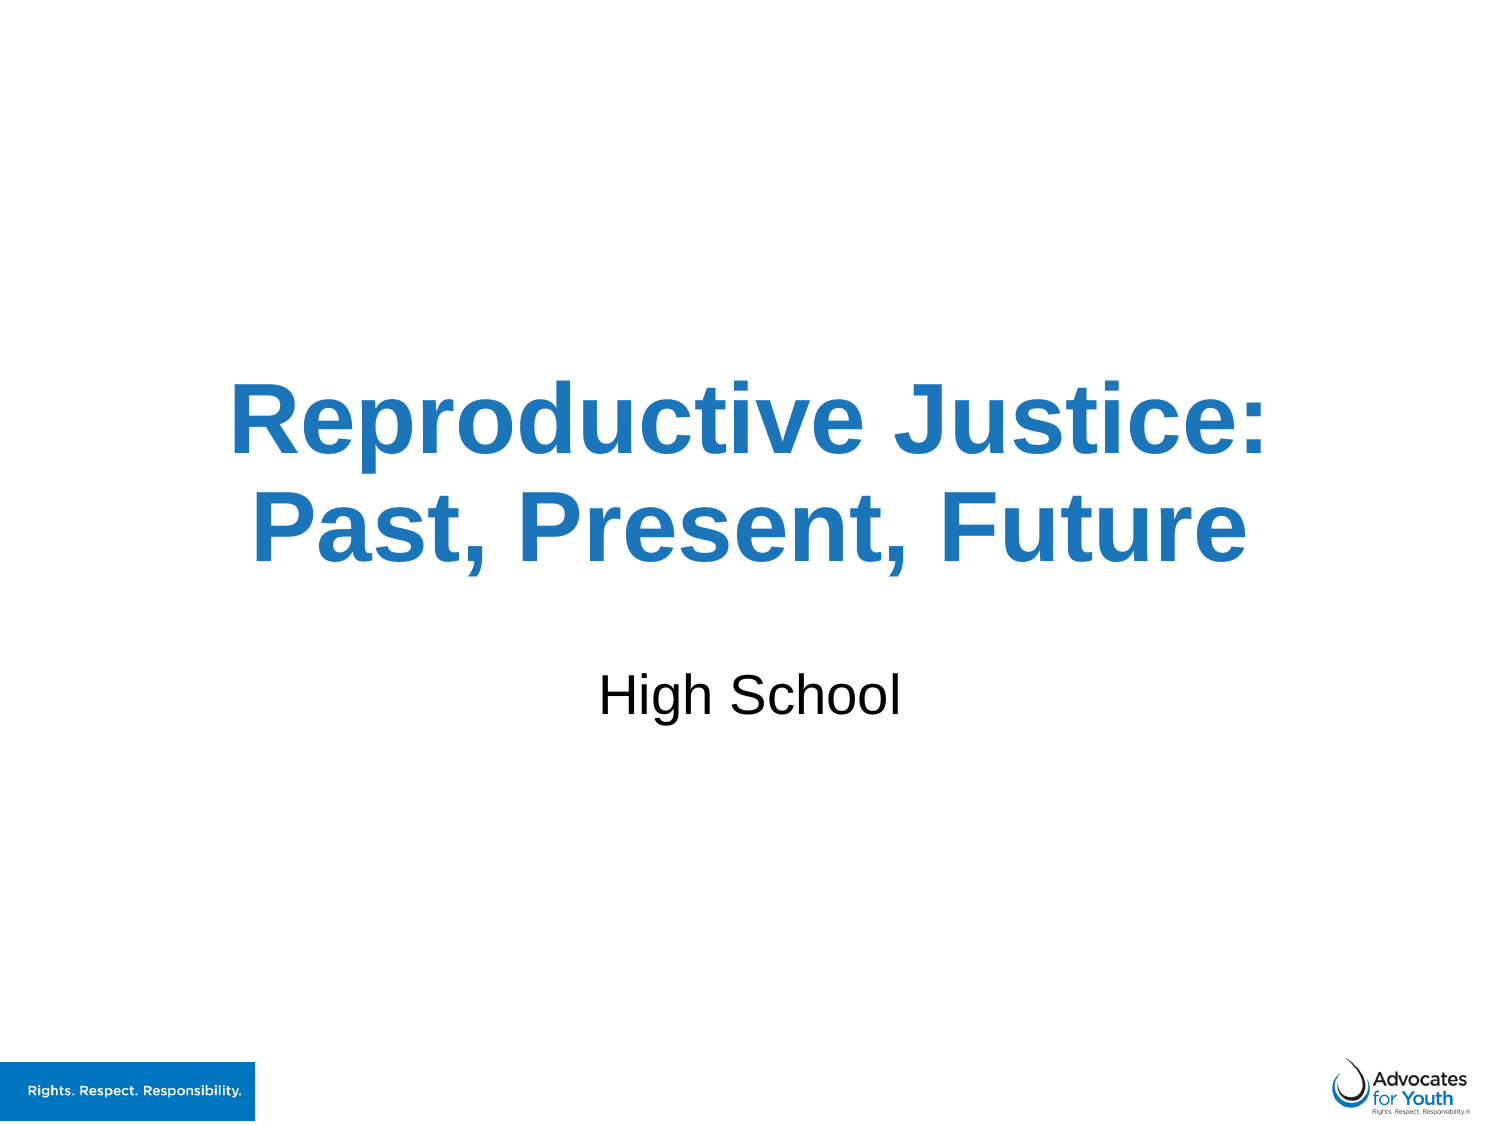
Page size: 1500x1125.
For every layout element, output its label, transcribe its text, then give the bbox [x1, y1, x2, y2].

picture [0, 1062, 255, 1121]
title Reproductive Justice: Past, Present, Future [112, 349, 1388, 591]
picture [1318, 1050, 1488, 1125]
subtitle High School [225, 637, 1275, 925]
